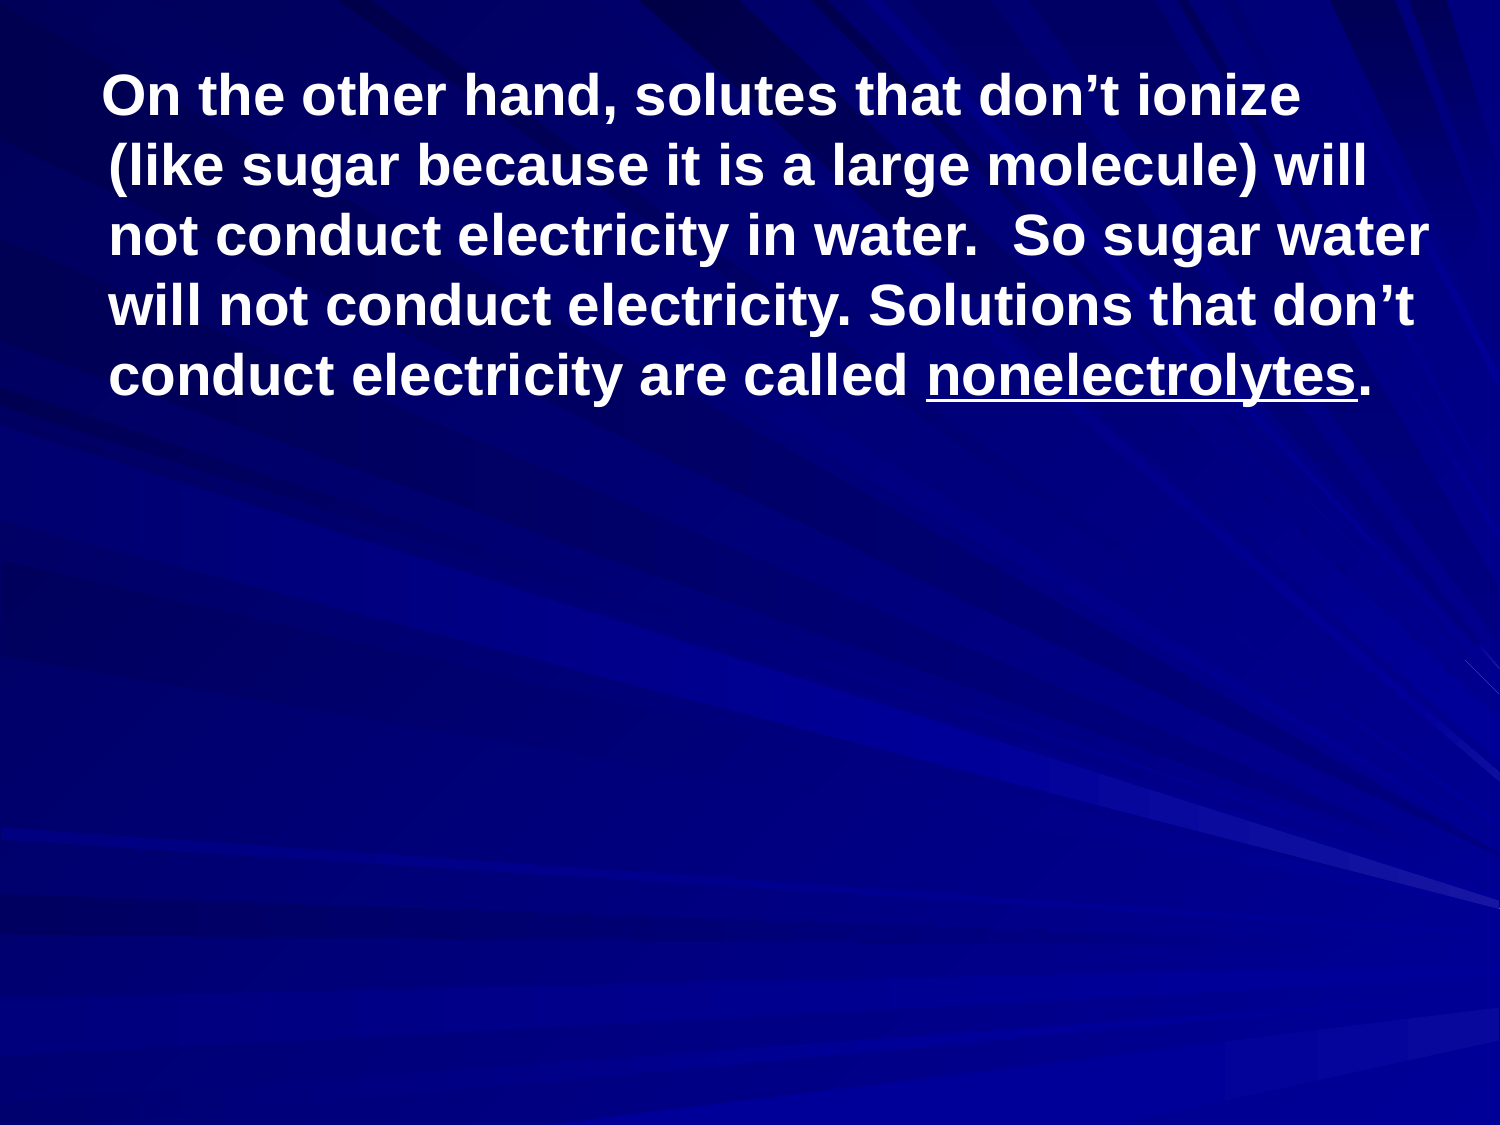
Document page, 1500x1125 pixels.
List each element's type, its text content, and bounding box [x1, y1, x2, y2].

text_box On the other hand, solutes that don’t ionize (like sugar because it is a large molecule) will not conduct electricity in water. So sugar water will not conduct electricity. Solutions that don’t conduct electricity are called nonelectrolytes. [37, 50, 1450, 415]
